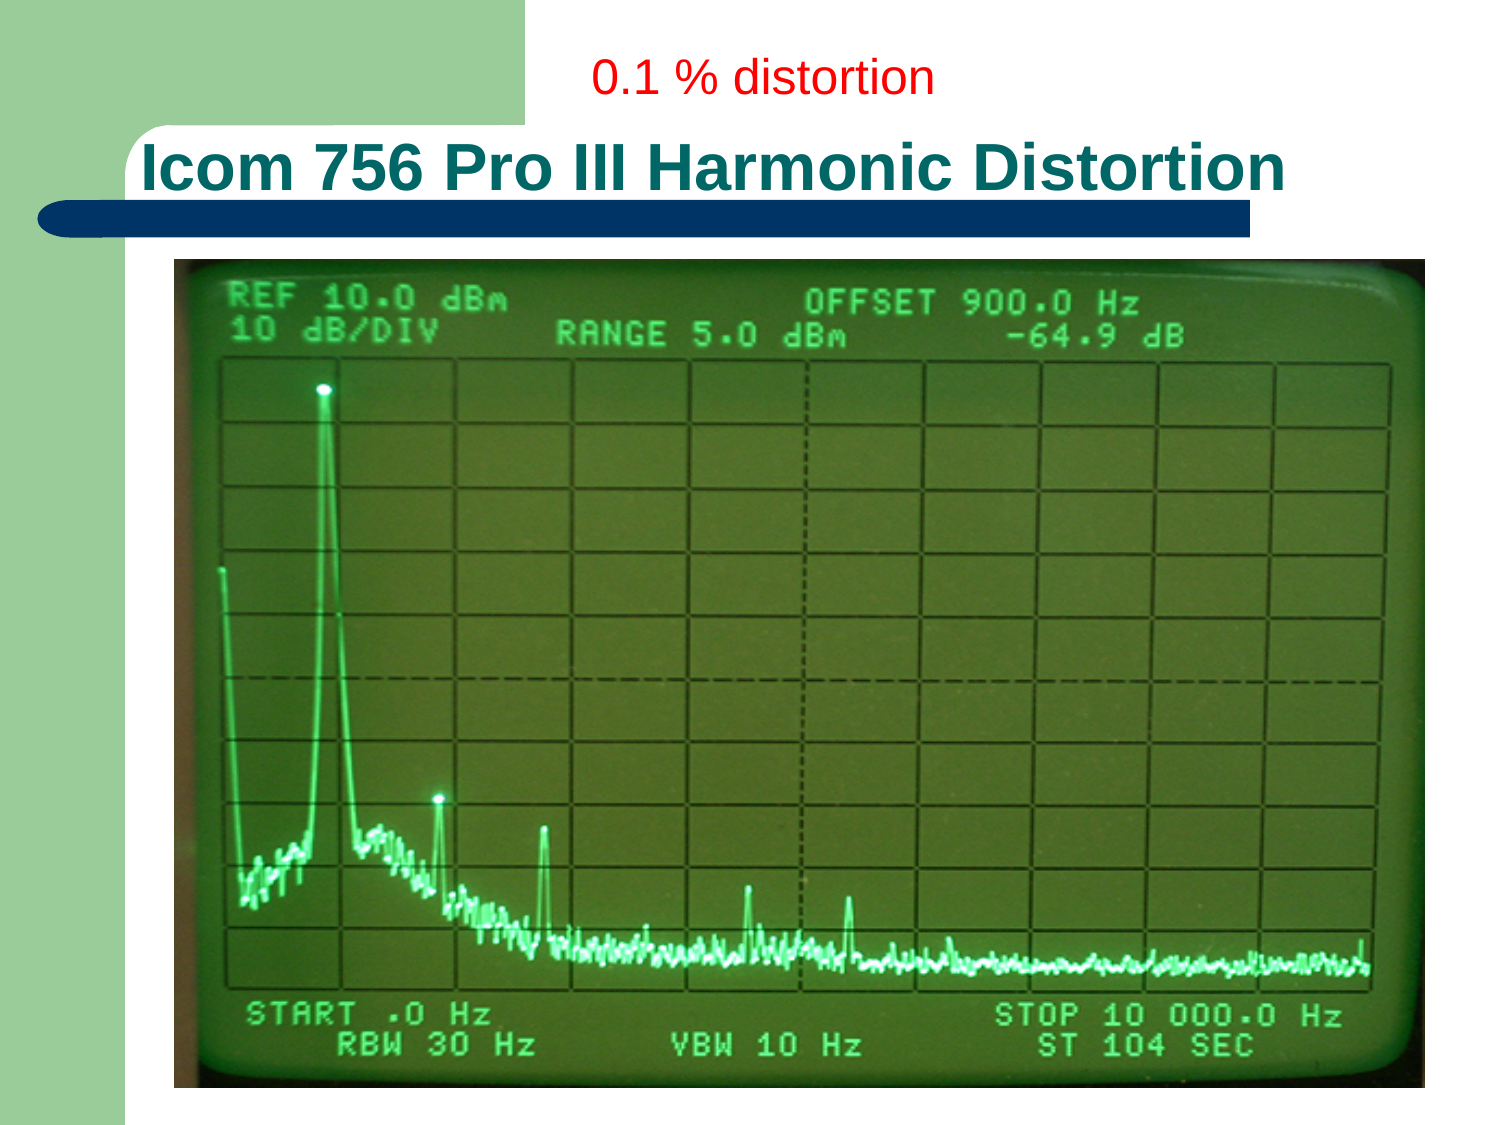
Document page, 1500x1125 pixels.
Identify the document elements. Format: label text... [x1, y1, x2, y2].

text_box 0.1 % distortion [562, 37, 1313, 113]
picture [174, 259, 1426, 1088]
title Icom 756 Pro III Harmonic Distortion [124, 124, 1426, 213]
